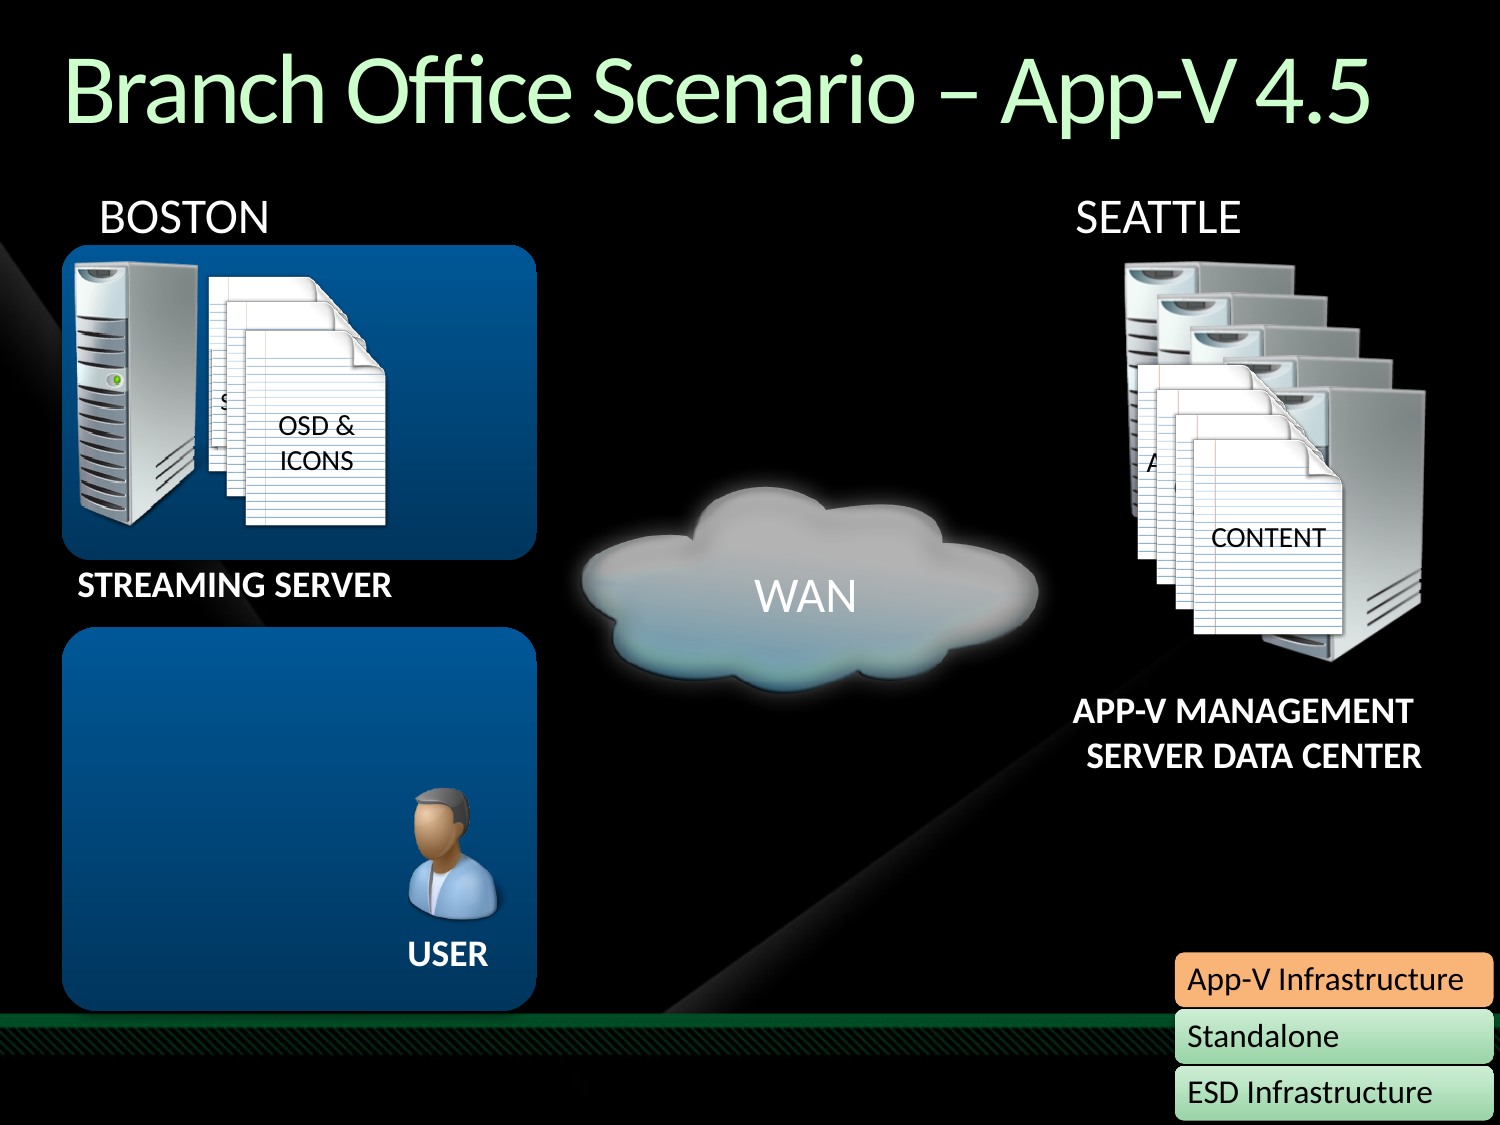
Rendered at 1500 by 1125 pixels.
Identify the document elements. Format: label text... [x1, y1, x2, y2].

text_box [174, 471, 186, 487]
text_box [61, 244, 537, 561]
text_box APP-V MANAGEMENT SERVER DATA CENTER [979, 679, 1438, 784]
text_box BOSTON [84, 175, 397, 251]
text_box STREAMING SERVER [62, 552, 494, 613]
title Branch Office Scenario – App-V 4.5 [62, 37, 1438, 147]
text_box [211, 315, 421, 541]
text_box SEATTLE [980, 175, 1338, 251]
text_box USER [333, 921, 563, 982]
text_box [177, 348, 186, 462]
text_box [61, 627, 537, 1012]
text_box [192, 286, 403, 512]
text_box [1120, 373, 1343, 600]
picture [0, 0, 1500, 1125]
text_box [1101, 348, 1324, 575]
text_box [174, 261, 384, 351]
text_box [1174, 951, 1494, 1121]
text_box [1138, 398, 1362, 625]
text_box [1123, 261, 1461, 669]
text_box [1157, 423, 1381, 650]
